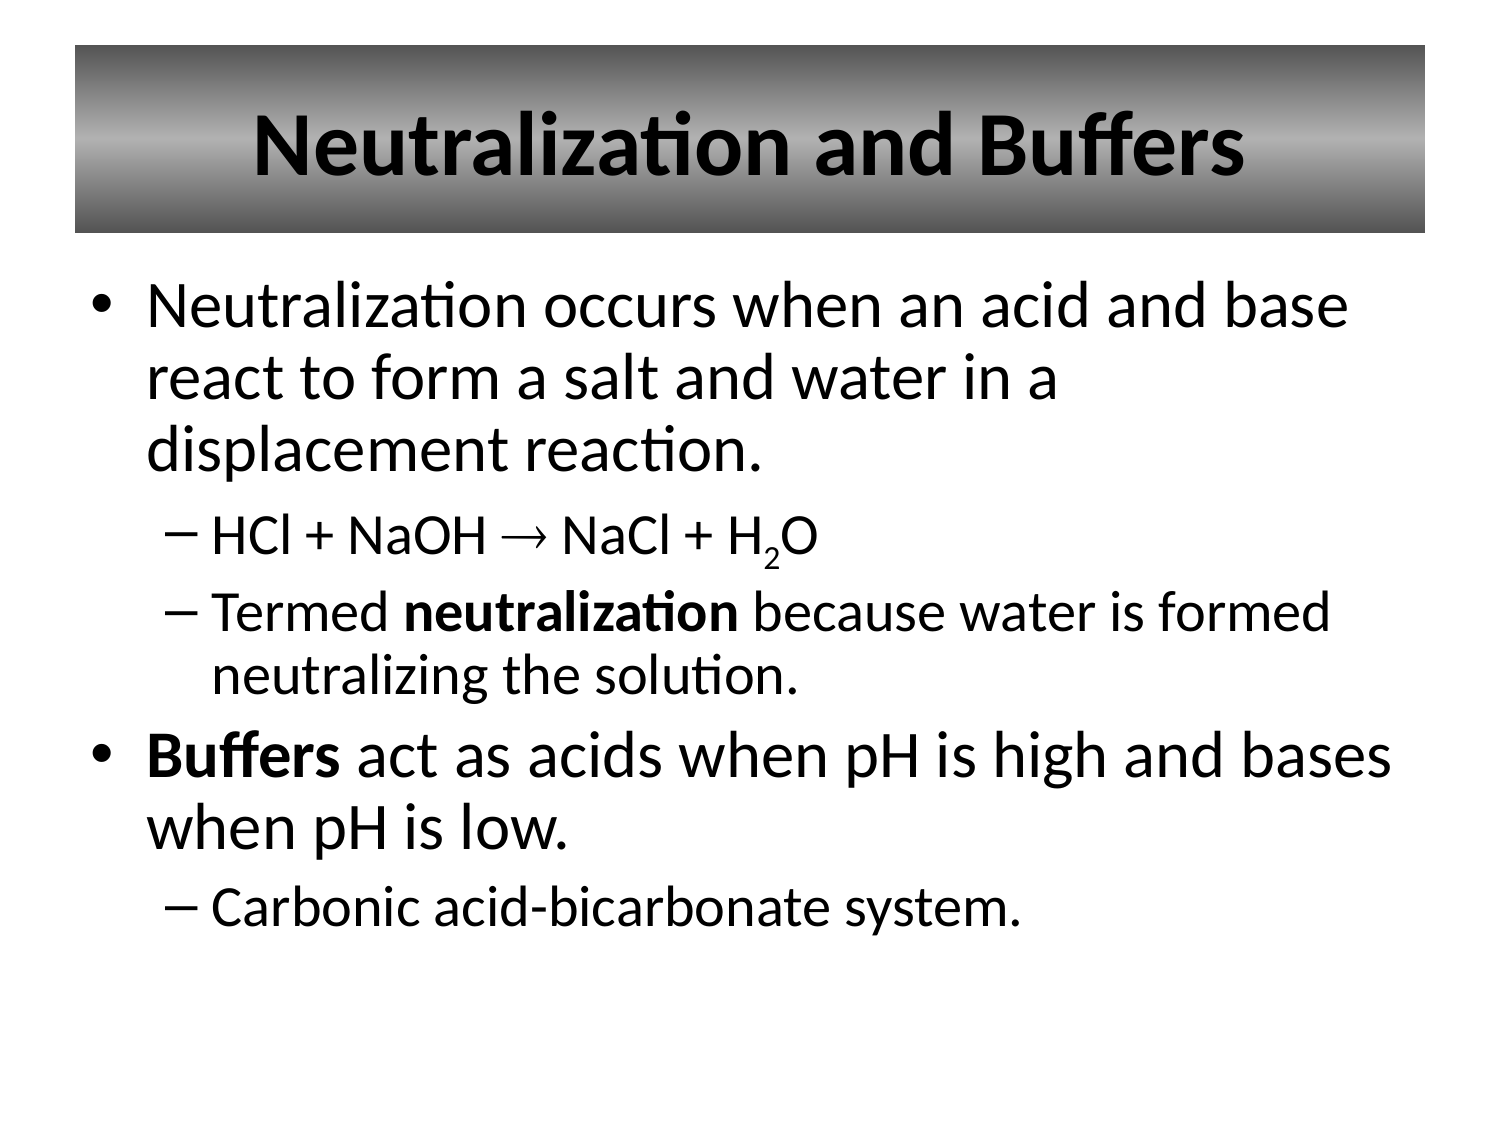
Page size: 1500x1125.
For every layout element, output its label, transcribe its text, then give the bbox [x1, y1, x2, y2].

list Neutralization occurs when an acid and base react to form a salt and water in a displacement reaction. HCl + NaOH  NaCl + H2O Termed neutralization because water is formed neutralizing the solution. Buffers act as acids when pH is high and bases when pH is low. Carbonic acid-bicarbonate system. [75, 262, 1425, 1005]
title Neutralization and Buffers [75, 45, 1425, 233]
